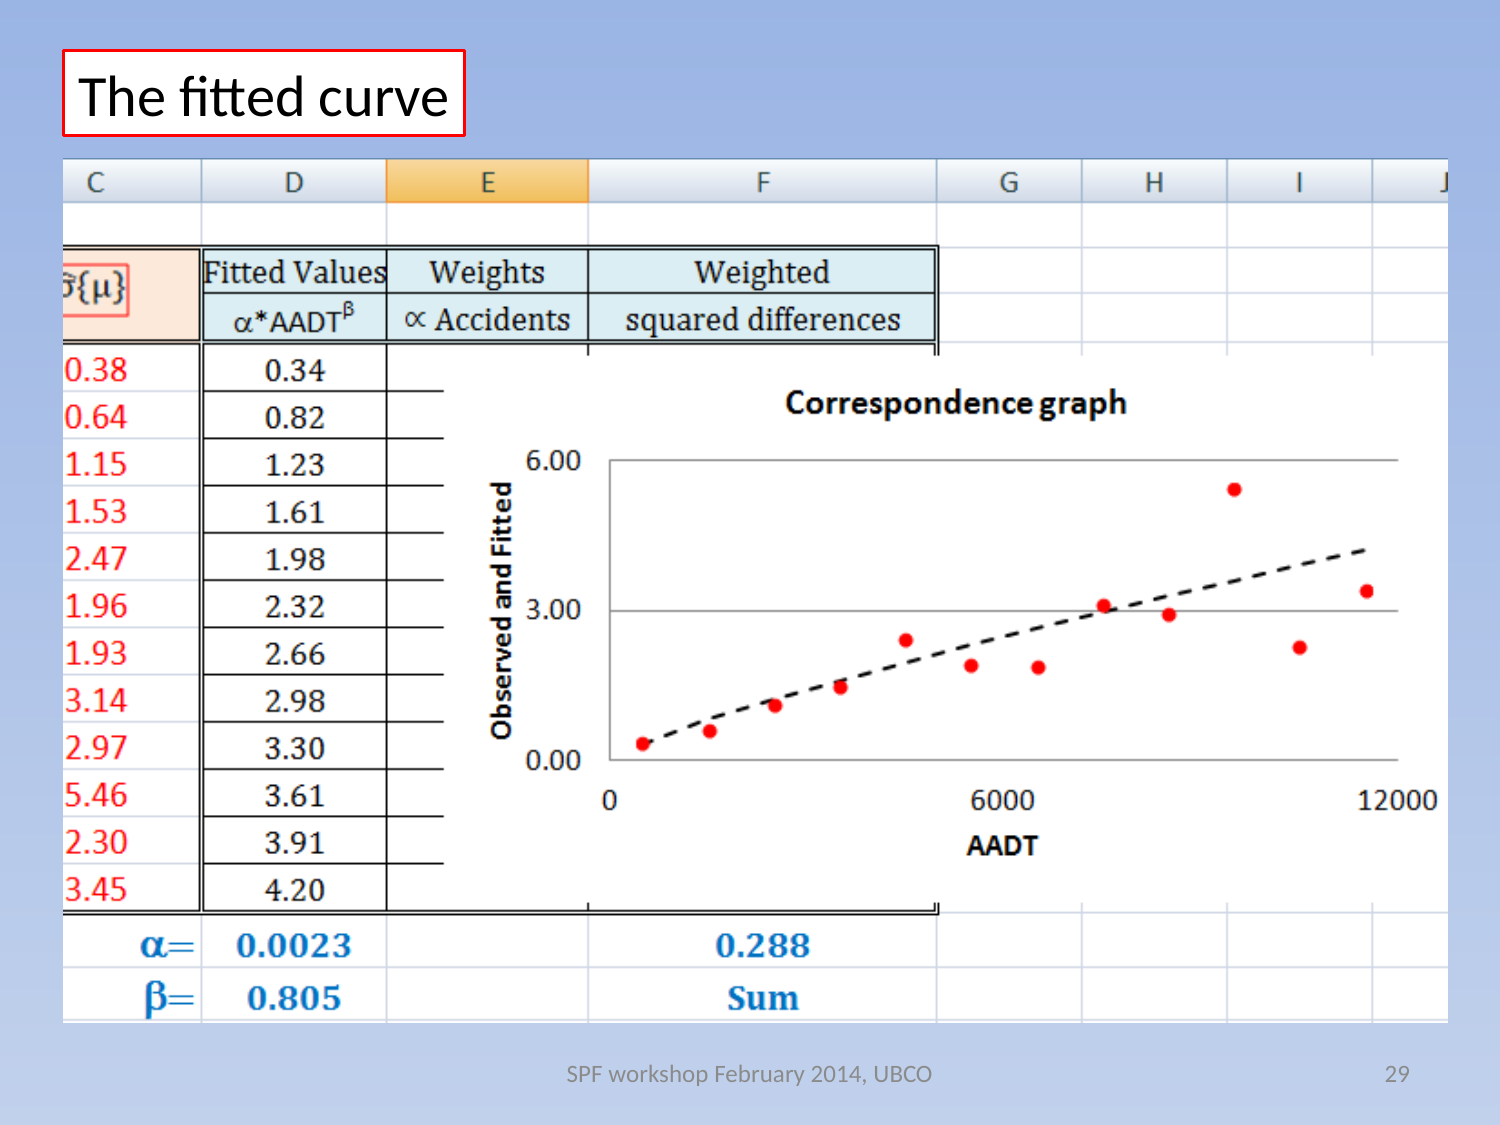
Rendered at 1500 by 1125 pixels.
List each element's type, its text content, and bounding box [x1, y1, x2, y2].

footer SPF workshop February 2014, UBCO [512, 1042, 988, 1103]
text_box The fitted curve [63, 50, 465, 136]
slide_number 29 [1074, 1042, 1425, 1103]
picture [63, 158, 1449, 1023]
